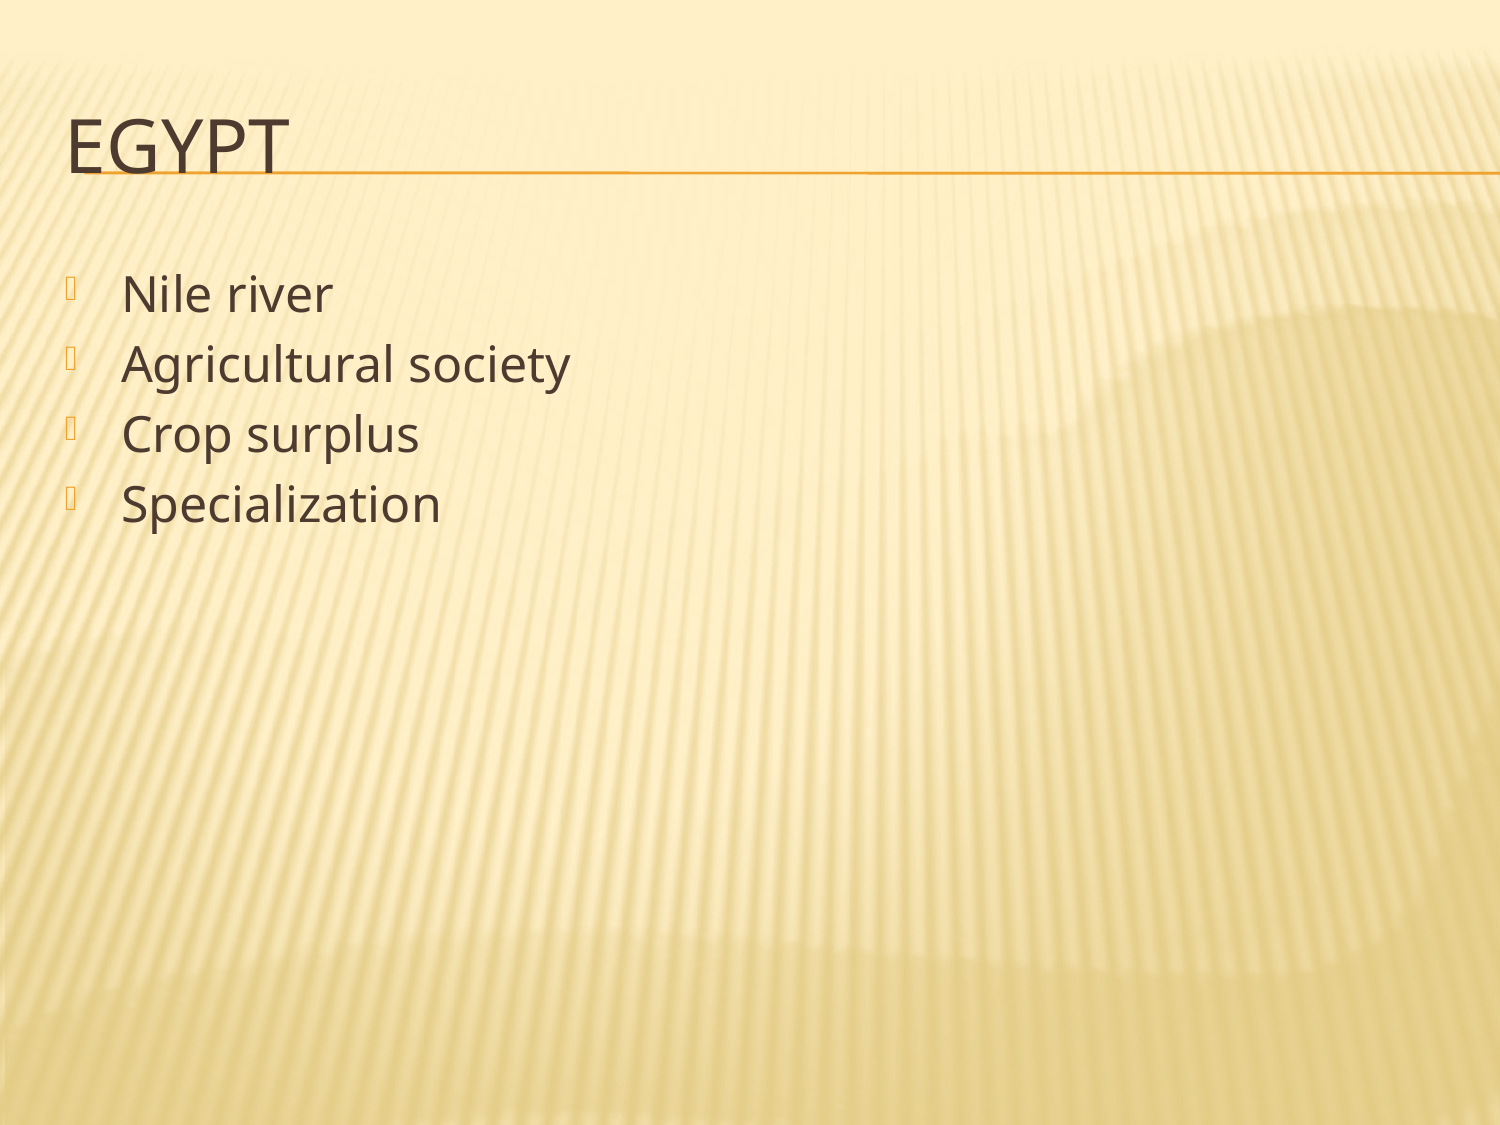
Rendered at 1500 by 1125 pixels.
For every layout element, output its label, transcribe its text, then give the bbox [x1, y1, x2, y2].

list Nile river Agricultural society Crop surplus Specialization [50, 254, 1475, 998]
title Egypt [50, 75, 1475, 213]
